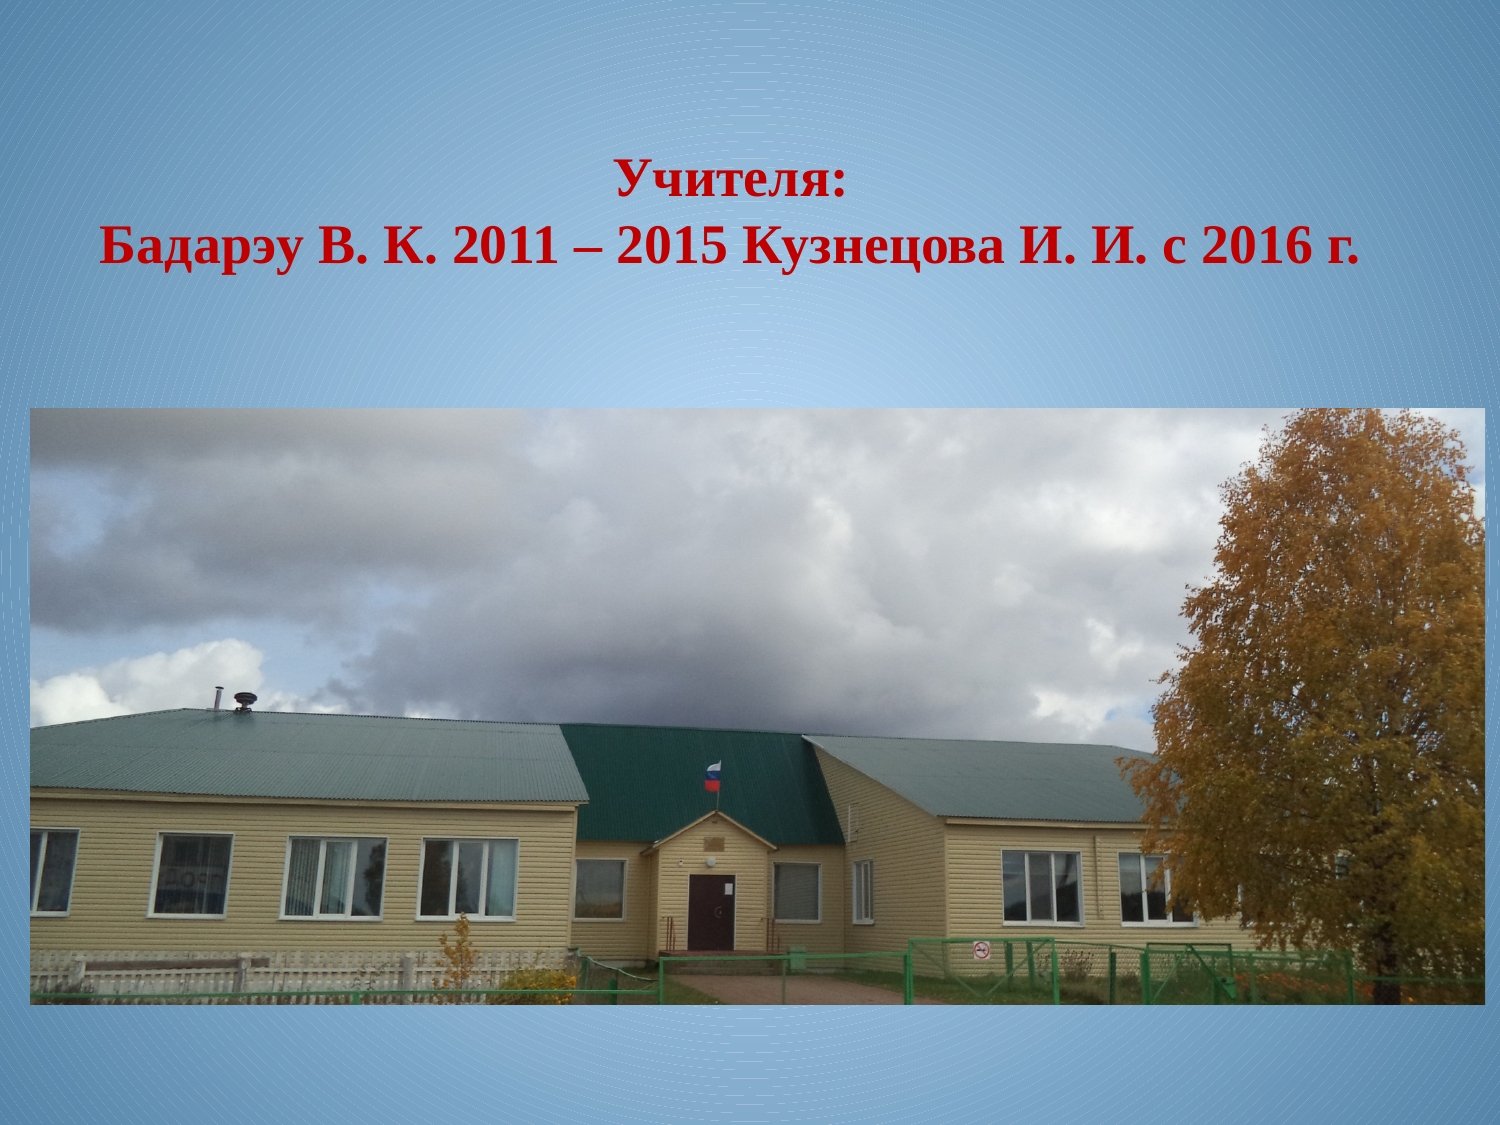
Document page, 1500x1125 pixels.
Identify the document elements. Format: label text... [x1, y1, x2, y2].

title Учителя: Бадарэу В. К. 2011 – 2015 Кузнецова И. И. с 2016 г. [62, 113, 1413, 302]
picture [0, 408, 1486, 1005]
